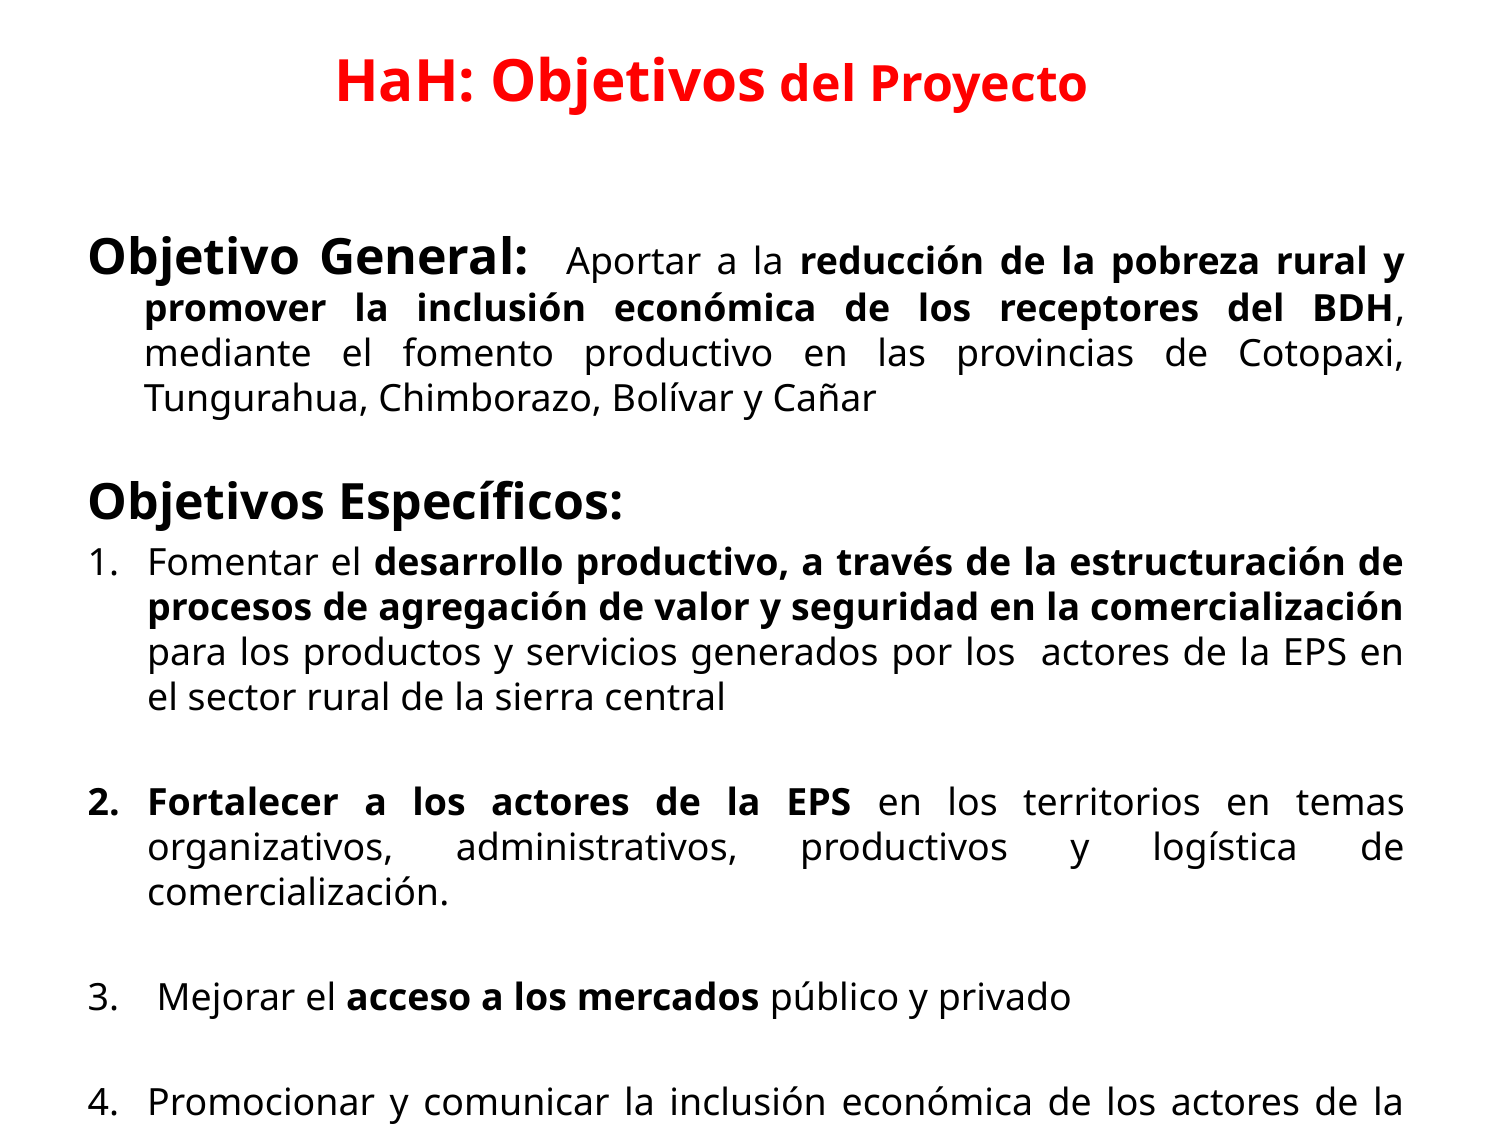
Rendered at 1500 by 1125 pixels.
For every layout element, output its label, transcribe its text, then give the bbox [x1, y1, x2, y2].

text_box HaH: Objetivos del Proyecto [71, 35, 1353, 121]
list Objetivo General: Aportar a la reducción de la pobreza rural y promover la inclusión económica de los receptores del BDH, mediante el fomento productivo en las provincias de Cotopaxi, Tungurahua, Chimborazo, Bolívar y Cañar Objetivos Específicos: Fomentar el desarrollo productivo, a través de la estructuración de procesos de agregación de valor y seguridad en la comercialización para los productos y servicios generados por los actores de la EPS en el sector rural de la sierra central Fortalecer a los actores de la EPS en los territorios en temas organizativos, administrativos, productivos y logística de comercialización. Mejorar el acceso a los mercados público y privado Promocionar y comunicar la inclusión económica de los actores de la EPS y de los receptores del BDH. [72, 216, 1421, 1077]
